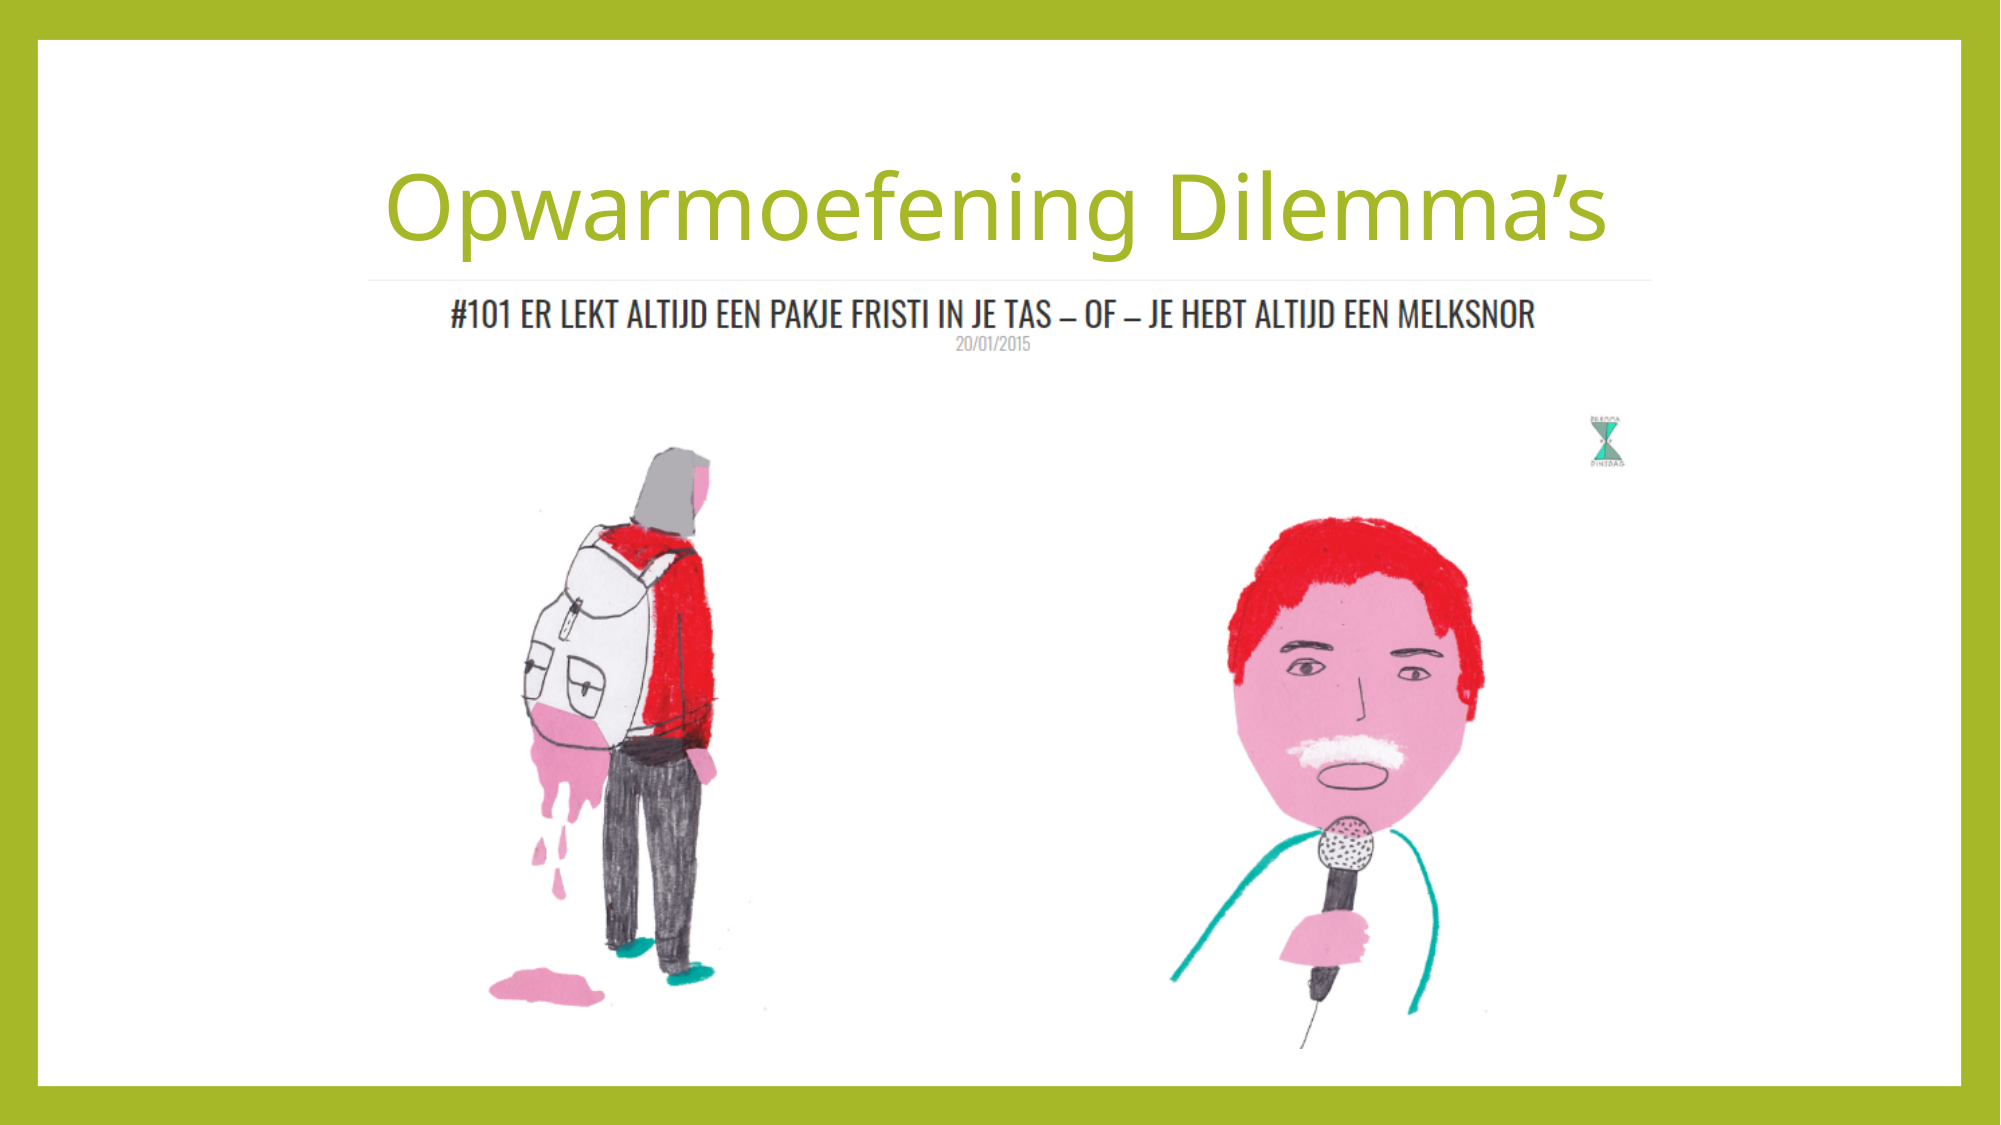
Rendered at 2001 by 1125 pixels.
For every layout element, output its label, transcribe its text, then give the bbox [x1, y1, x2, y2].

title Opwarmoefening Dilemma’s [187, 99, 1808, 323]
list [368, 277, 1662, 1049]
